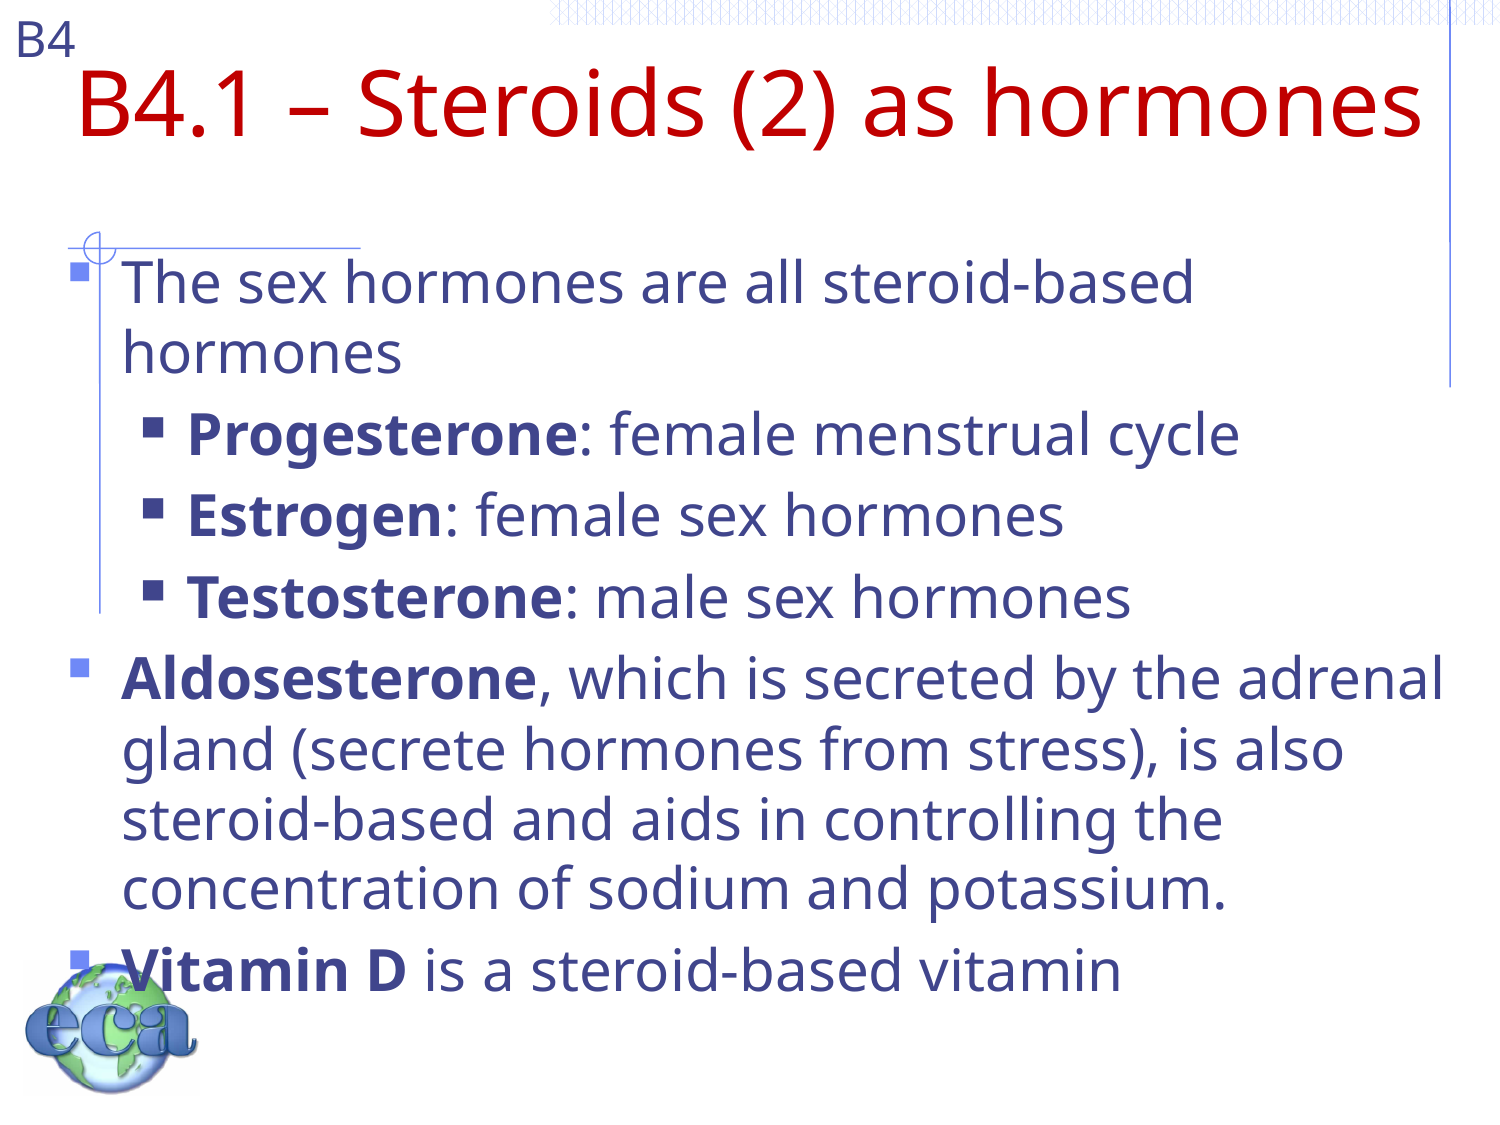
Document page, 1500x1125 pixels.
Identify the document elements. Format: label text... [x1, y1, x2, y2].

list The sex hormones are all steroid-based hormones Progesterone: female menstrual cycle Estrogen: female sex hormones Testosterone: male sex hormones Aldosesterone, which is secreted by the adrenal gland (secrete hormones from stress), is also steroid-based and aids in controlling the concentration of sodium and potassium. Vitamin D is a steroid-based vitamin [49, 237, 1463, 976]
picture [23, 960, 200, 1096]
title B4.1 – Steroids (2) as hormones [37, 24, 1463, 163]
